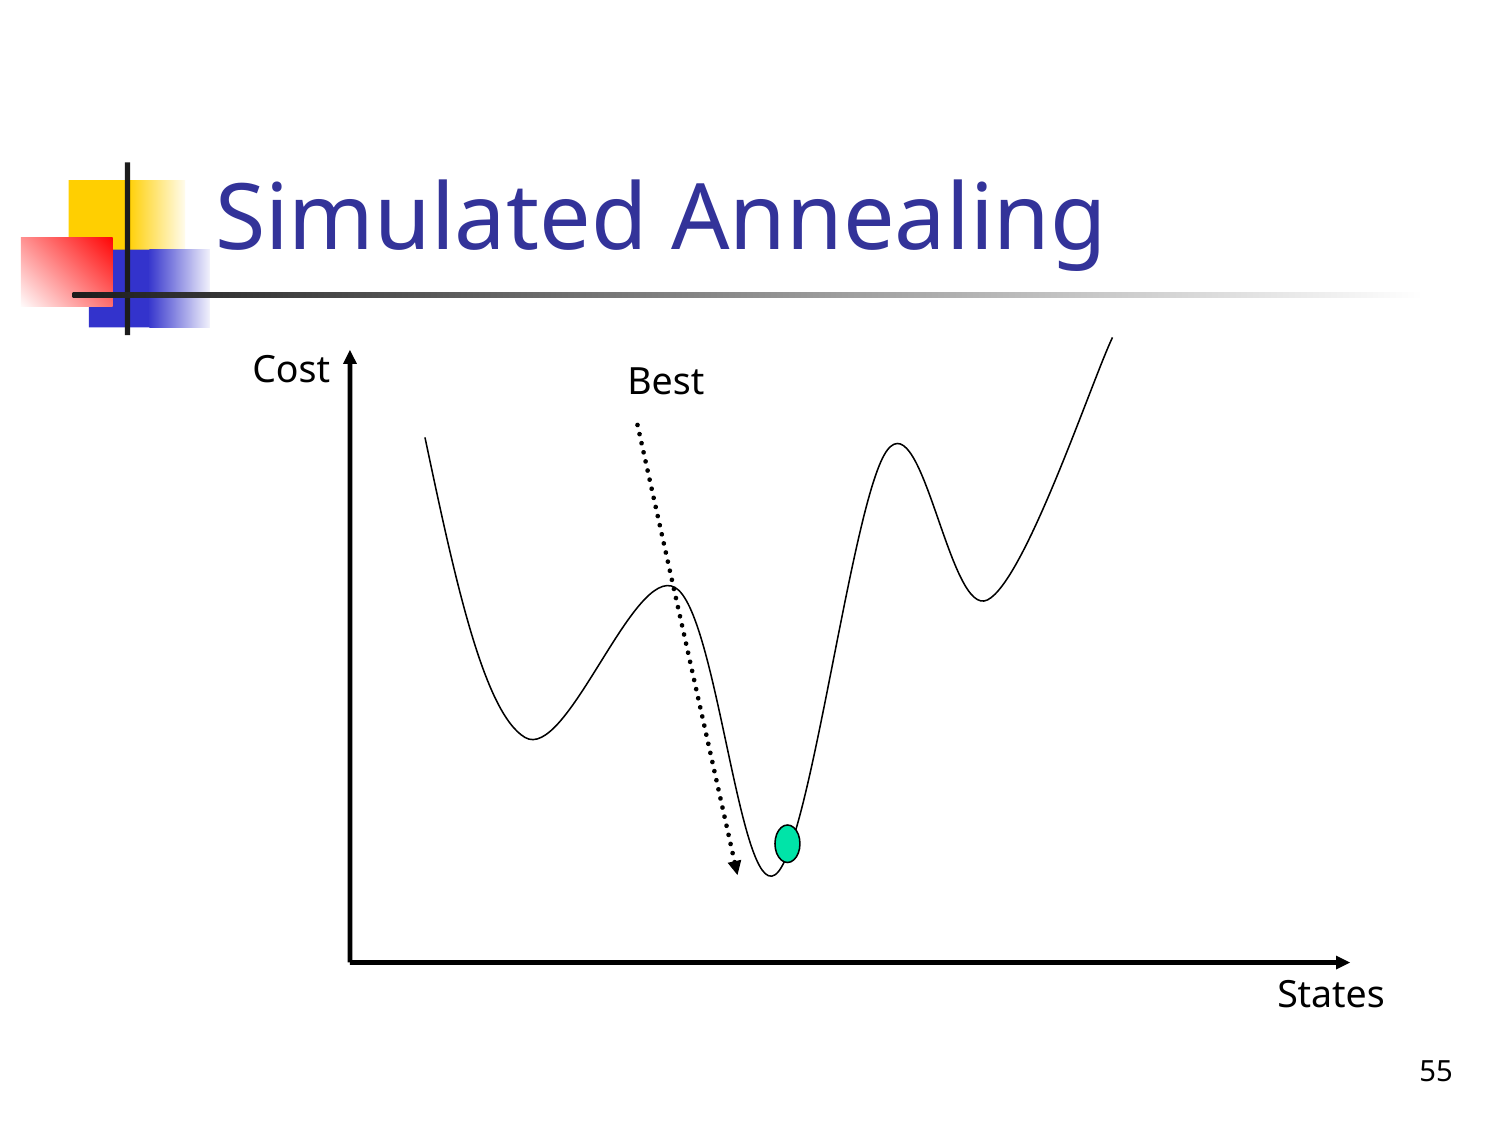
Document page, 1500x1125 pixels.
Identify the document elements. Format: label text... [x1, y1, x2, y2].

slide_number 55 [1154, 1023, 1468, 1100]
text_box Best [612, 349, 738, 410]
title Simulated Annealing [199, 140, 1479, 276]
text_box [424, 337, 1113, 877]
text_box [1337, 956, 1349, 962]
text_box [728, 861, 741, 875]
text_box [774, 825, 800, 863]
text_box States [1262, 962, 1438, 1023]
text_box Cost [237, 337, 400, 398]
